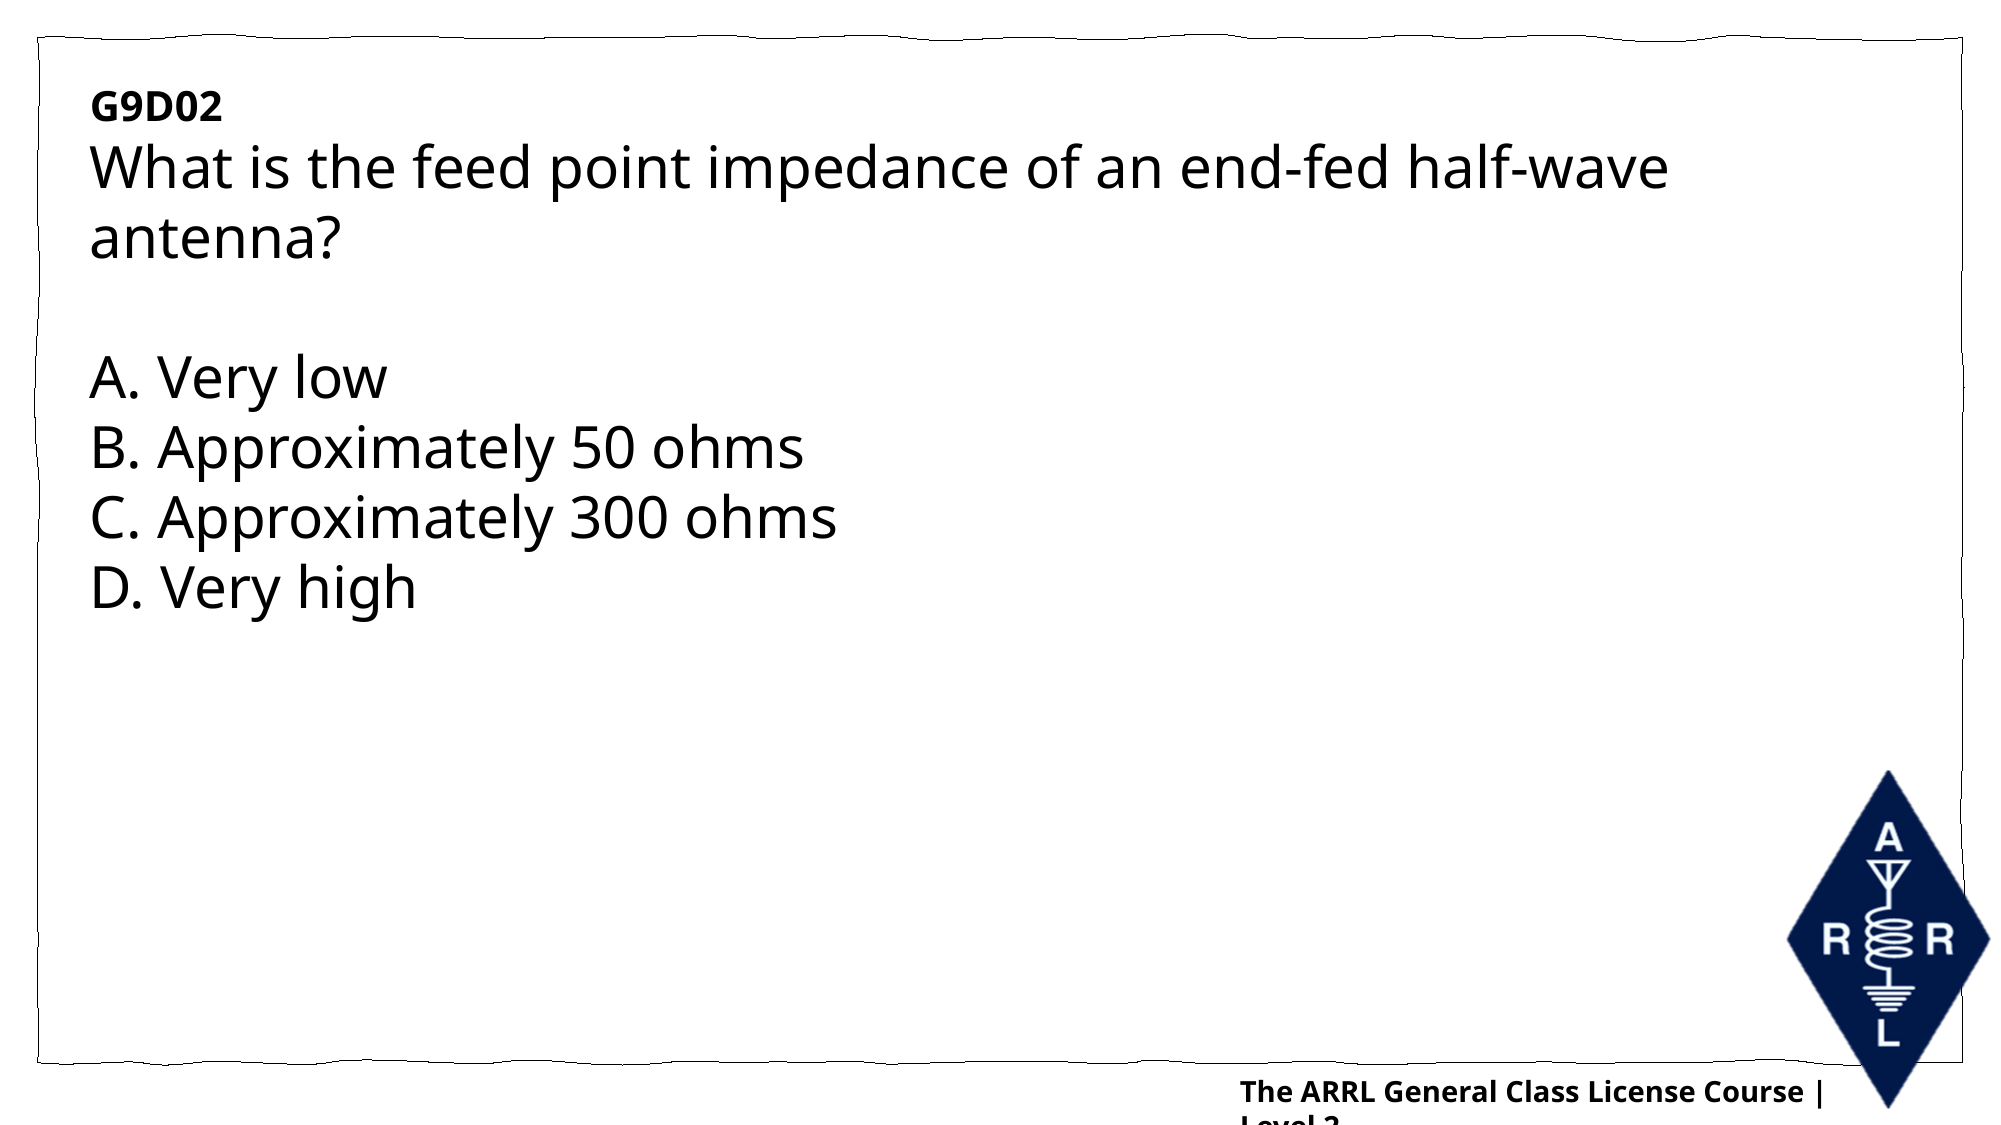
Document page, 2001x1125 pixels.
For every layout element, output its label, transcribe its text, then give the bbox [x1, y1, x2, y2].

text_box G9D02 What is the feed point impedance of an end-fed half-wave antenna? A. Very low B. Approximately 50 ohms C. Approximately 300 ohms D. Very high [75, 72, 1850, 628]
picture [1773, 752, 1999, 1125]
